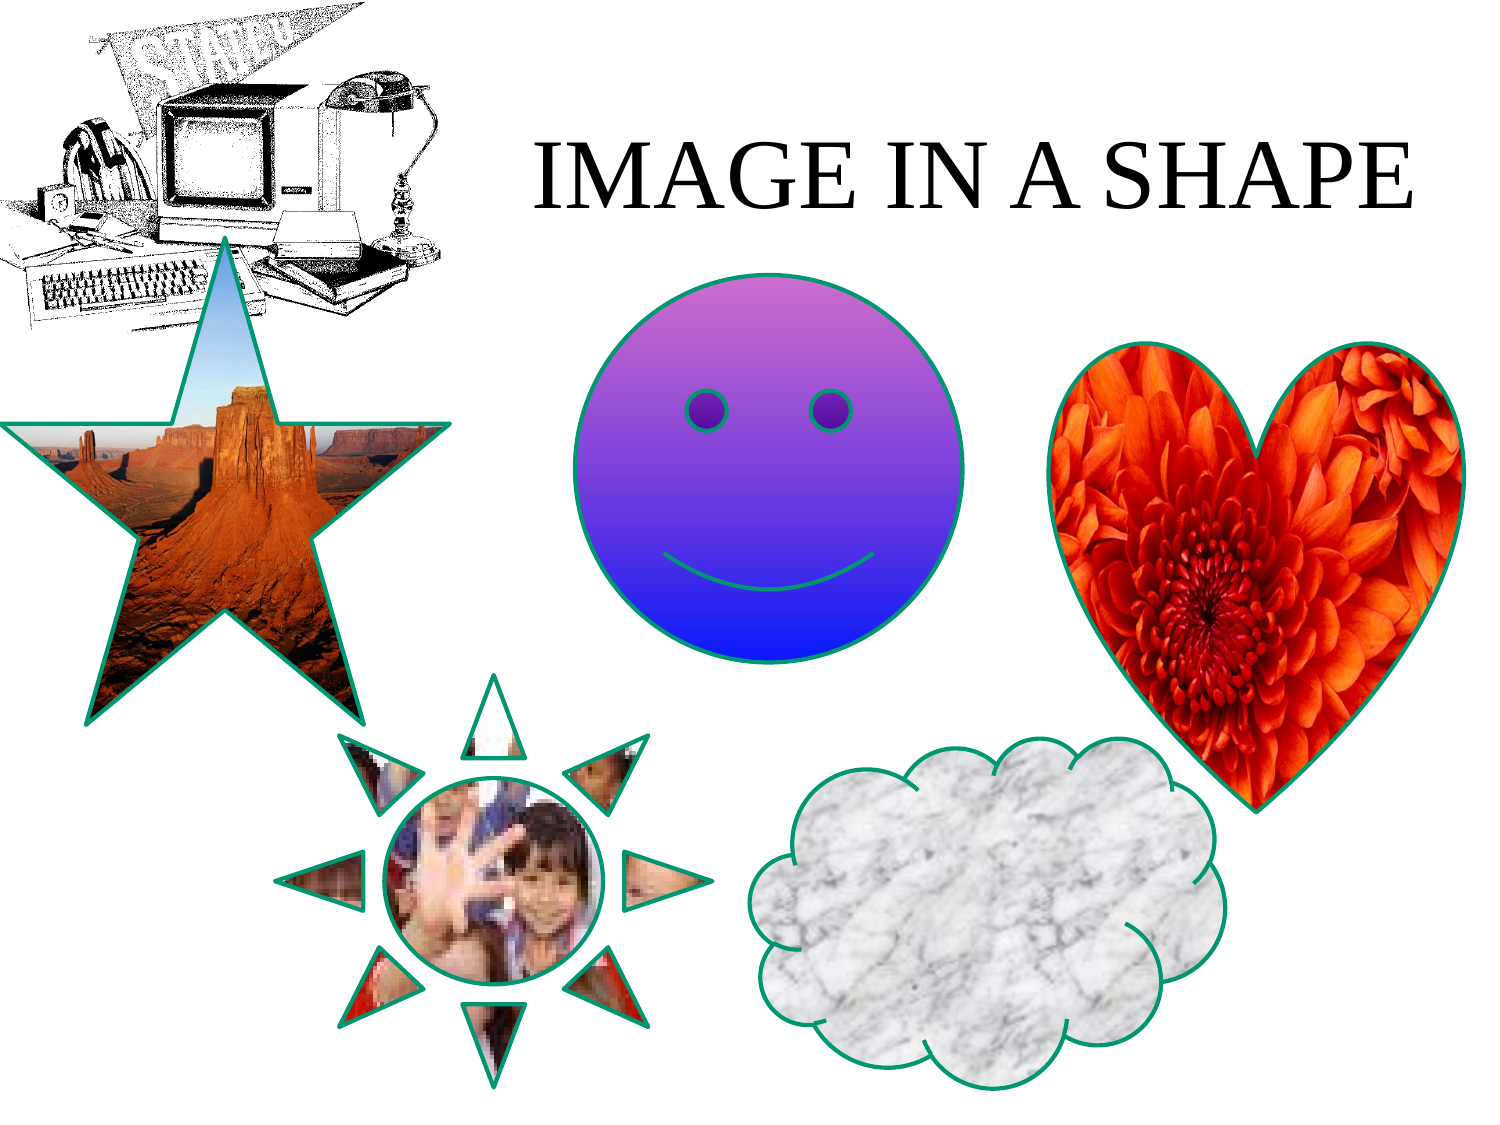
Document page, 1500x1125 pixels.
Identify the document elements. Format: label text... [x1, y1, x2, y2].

text_box [272, 849, 366, 913]
text_box [0, 235, 452, 727]
picture [0, 0, 450, 336]
text_box [337, 733, 426, 818]
text_box [382, 776, 606, 987]
title IMAGE IN A SHAPE [487, 37, 1463, 301]
text_box [572, 272, 965, 665]
text_box [1046, 341, 1467, 815]
text_box [337, 945, 426, 1029]
text_box [460, 672, 528, 761]
text_box [561, 945, 651, 1029]
text_box [561, 733, 651, 818]
text_box [460, 1002, 528, 1090]
text_box [747, 736, 1228, 1091]
text_box [622, 849, 715, 913]
